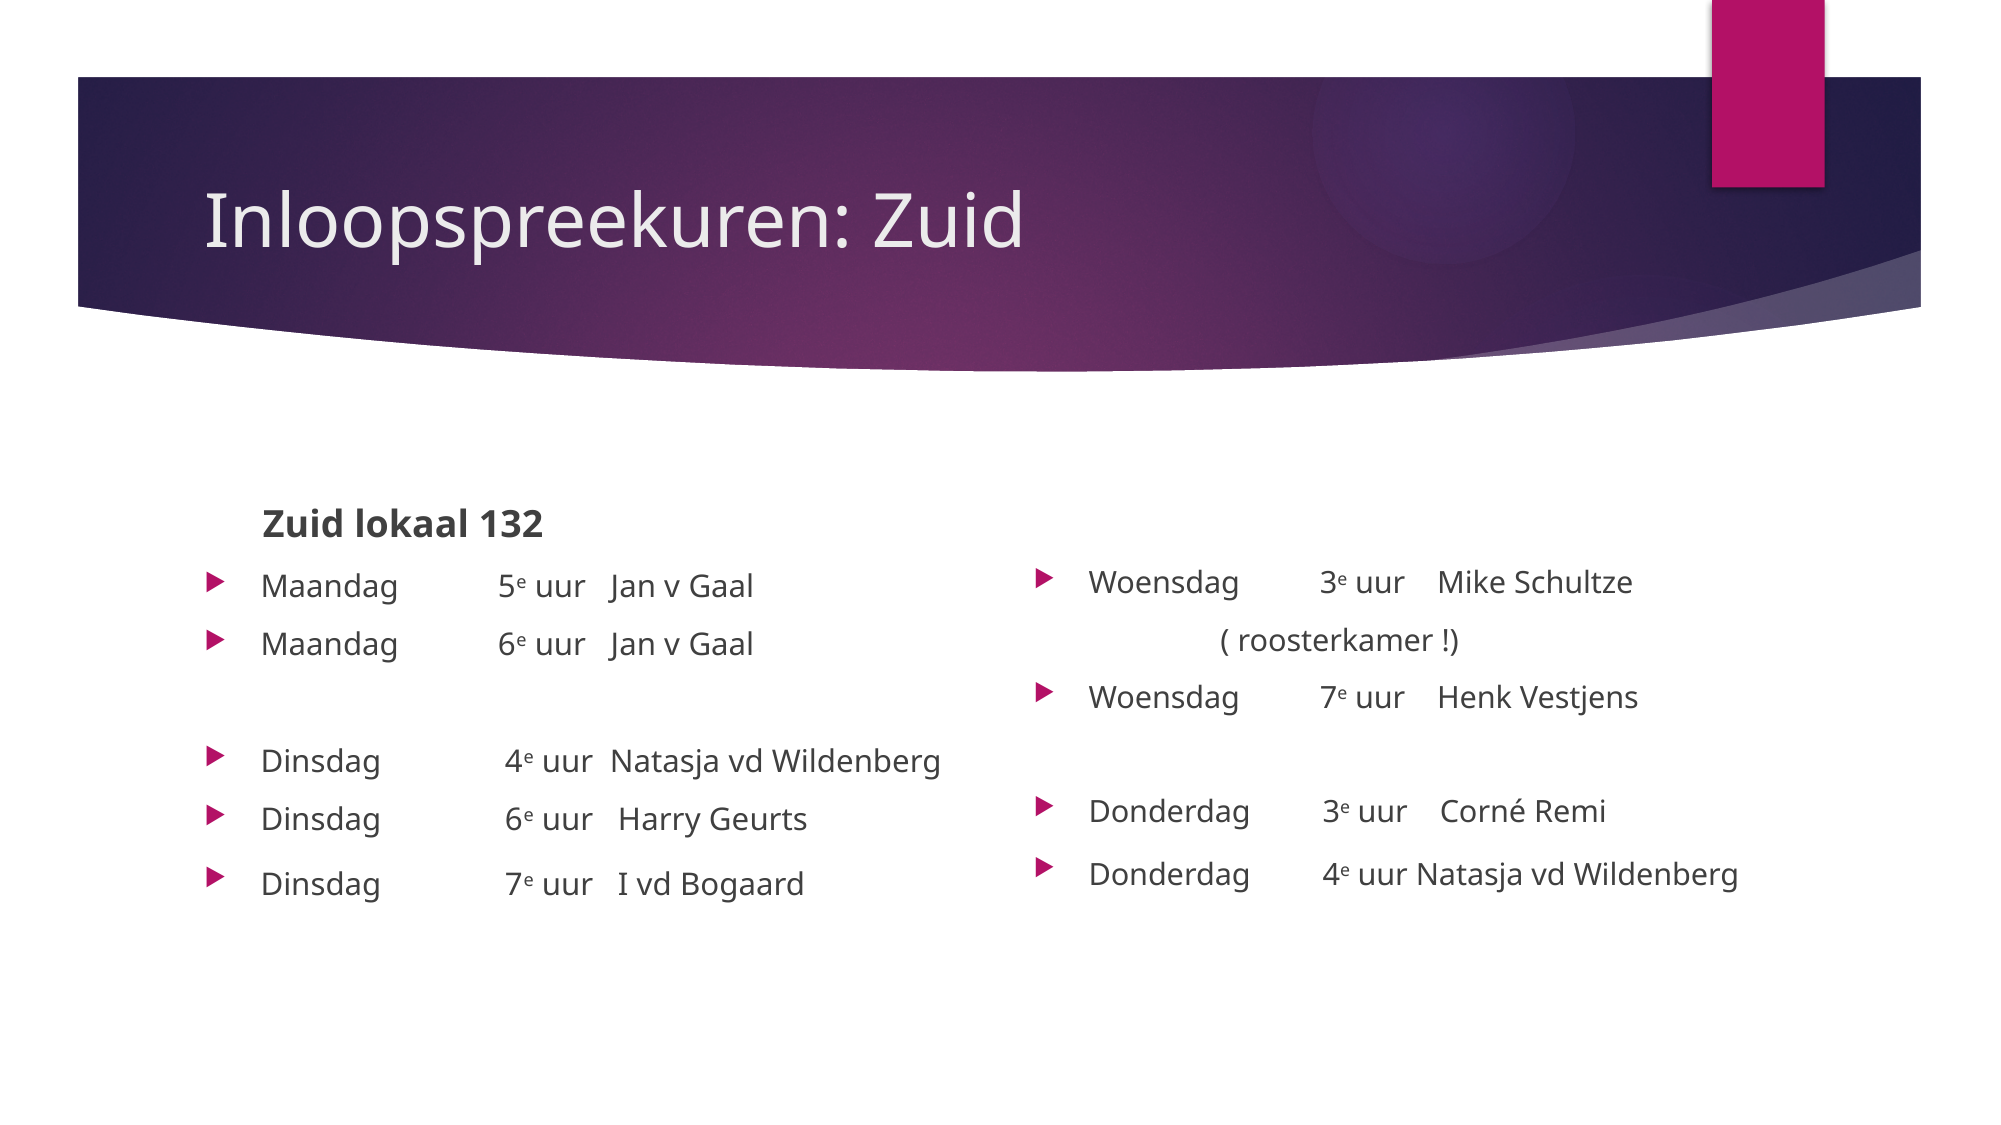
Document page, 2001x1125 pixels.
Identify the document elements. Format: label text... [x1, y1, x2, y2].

list Zuid lokaal 132 Maandag 5e uur Jan v Gaal Maandag 6e uur Jan v Gaal Dinsdag 4e uur Natasja vd Wildenberg Dinsdag 6e uur Harry Geurts Dinsdag 7e uur I vd Bogaard [189, 427, 981, 988]
list Woensdag 3e uur Mike Schultze ( roosterkamer !) Woensdag 7e uur Henk Vestjens Donderdag 3e uur Corné Remi Donderdag 4e uur Natasja vd Wildenberg [1018, 427, 1810, 988]
title Inloopspreekuren: Zuid [189, 159, 1627, 276]
